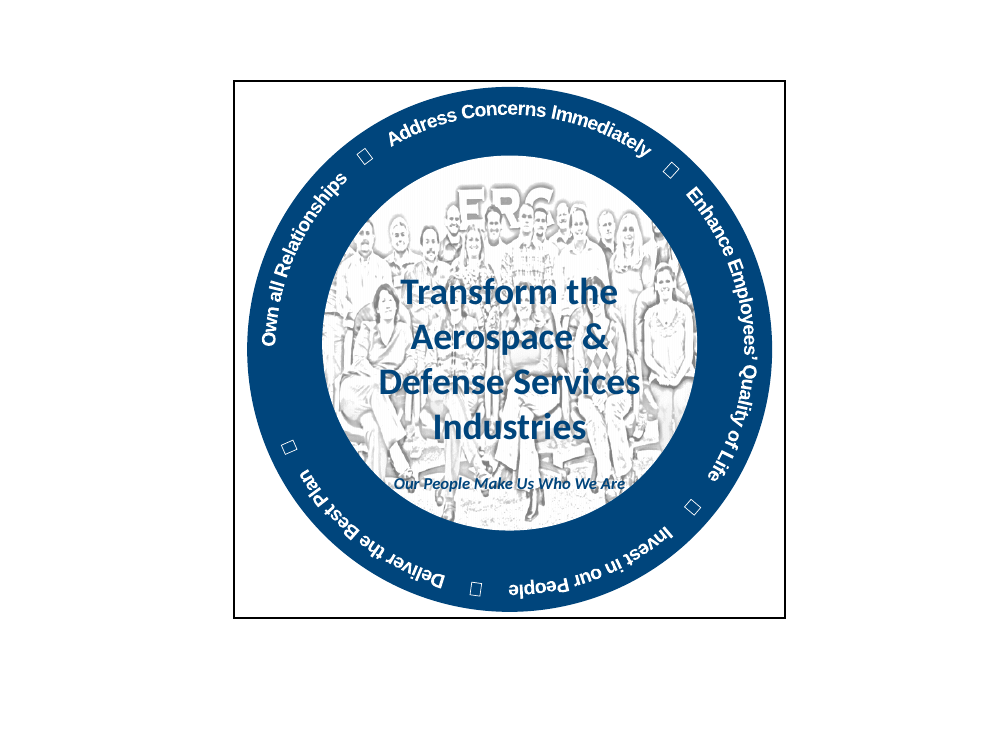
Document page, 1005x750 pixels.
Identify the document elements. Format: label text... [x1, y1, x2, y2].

text_box [233, 80, 786, 619]
text_box [321, 154, 699, 439]
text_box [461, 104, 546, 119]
text_box [406, 501, 613, 532]
text_box [246, 85, 774, 613]
text_box Transform the Aerospace & Defense Services Industries Our People Make Us Who We Are [347, 259, 673, 501]
